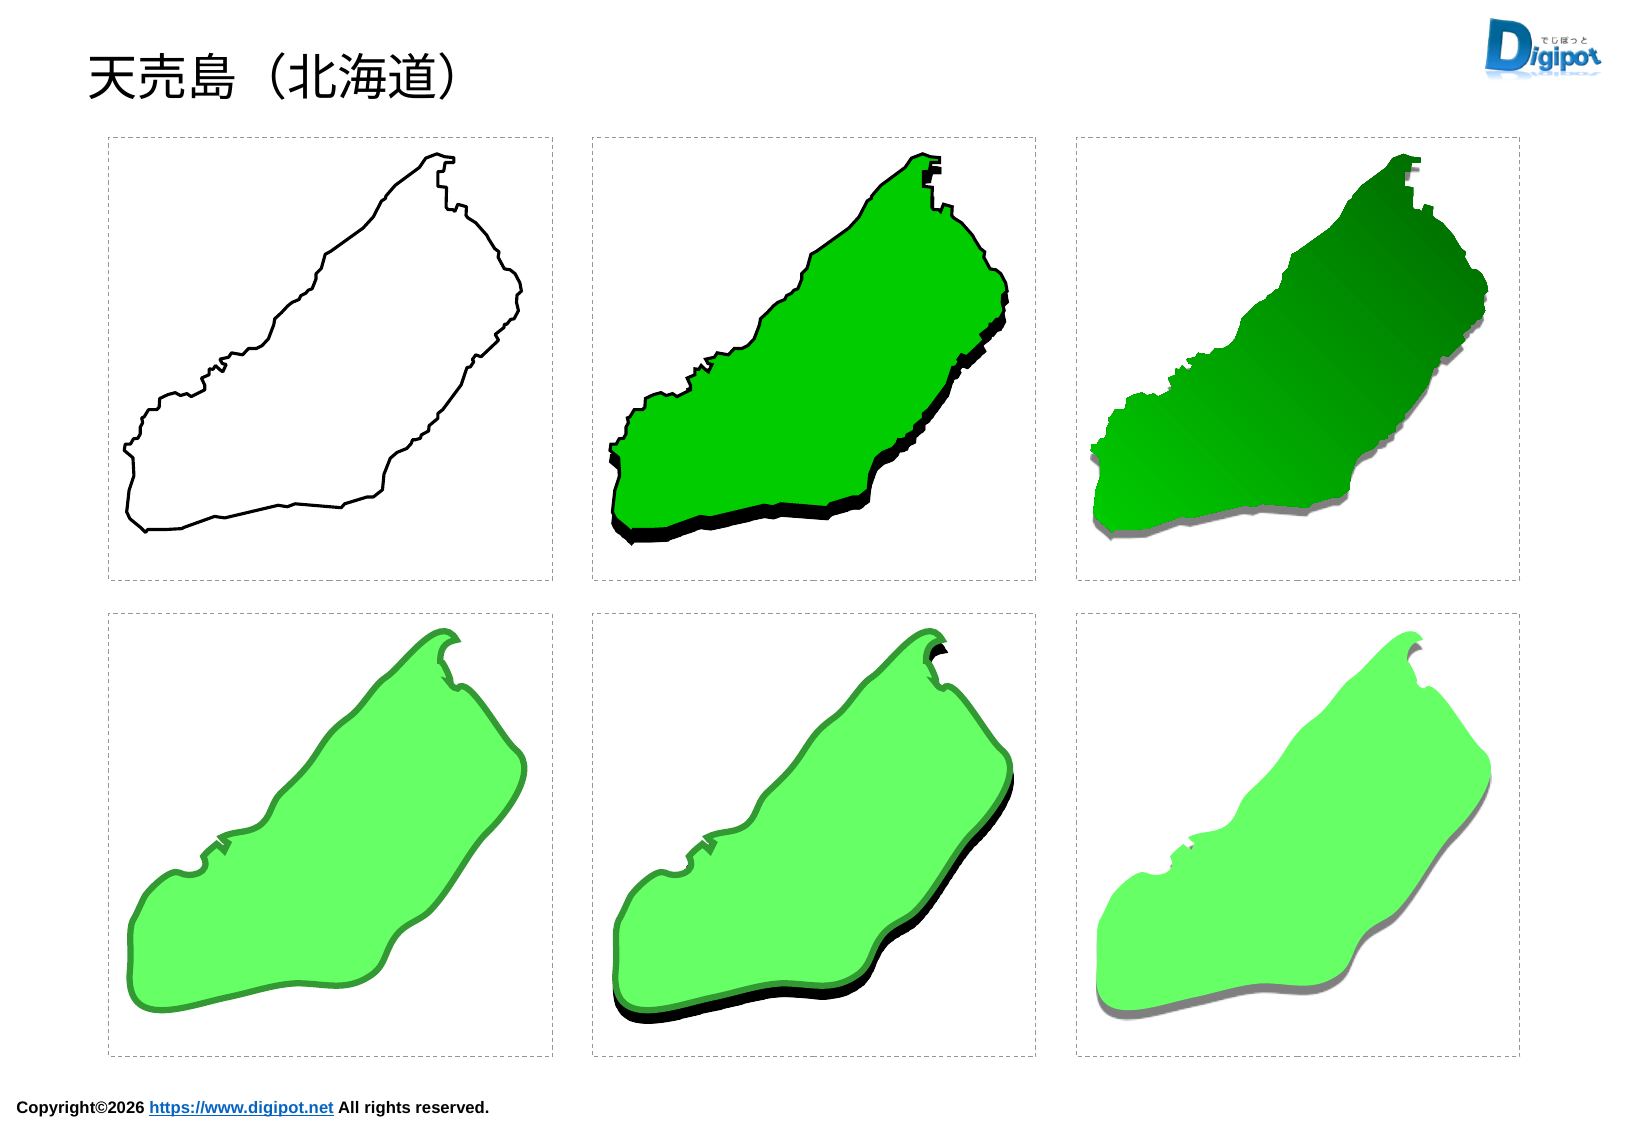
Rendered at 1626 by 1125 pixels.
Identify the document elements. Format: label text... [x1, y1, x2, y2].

text_box [608, 152, 1009, 535]
text_box [1095, 630, 1493, 1012]
text_box [1089, 152, 1490, 535]
picture [1485, 18, 1602, 82]
text_box [128, 630, 526, 1012]
text_box [614, 630, 1012, 1012]
text_box 天売島（北海道） [72, 38, 503, 113]
text_box [123, 152, 523, 534]
